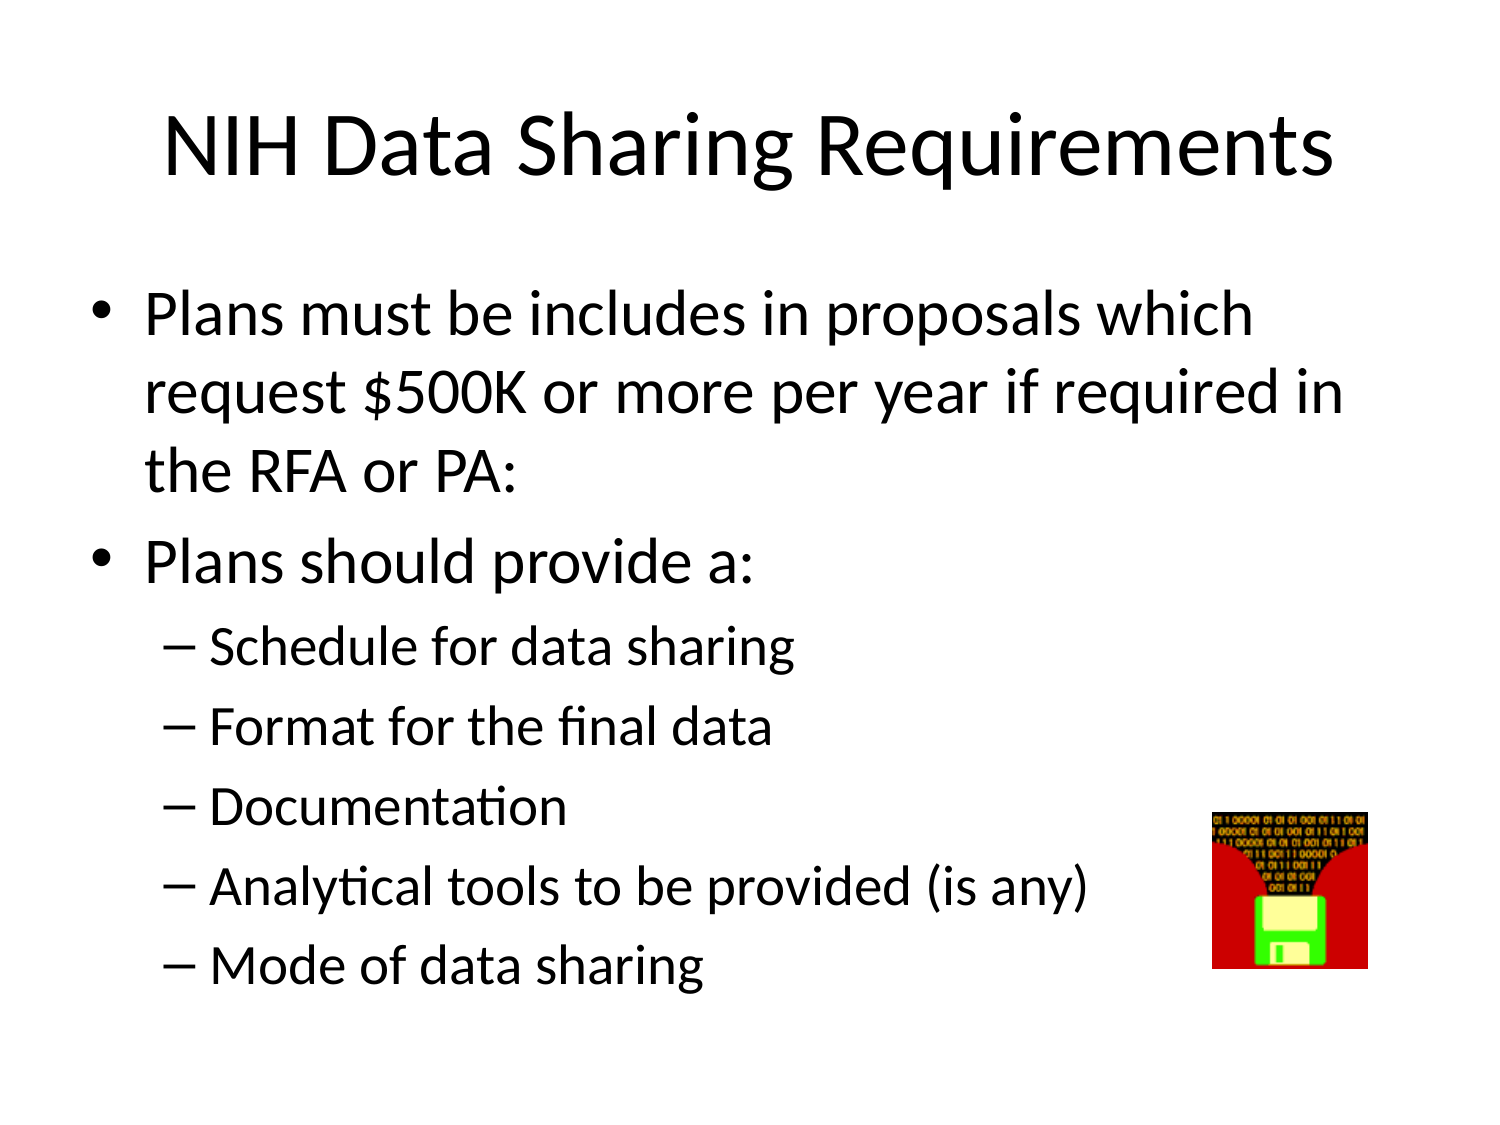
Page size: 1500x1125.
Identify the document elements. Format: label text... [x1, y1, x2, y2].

list Plans must be includes in proposals which request $500K or more per year if required in the RFA or PA: Plans should provide a: Schedule for data sharing Format for the final data Documentation Analytical tools to be provided (is any) Mode of data sharing [75, 262, 1425, 1005]
picture [1212, 812, 1368, 969]
title NIH Data Sharing Requirements [75, 45, 1425, 233]
